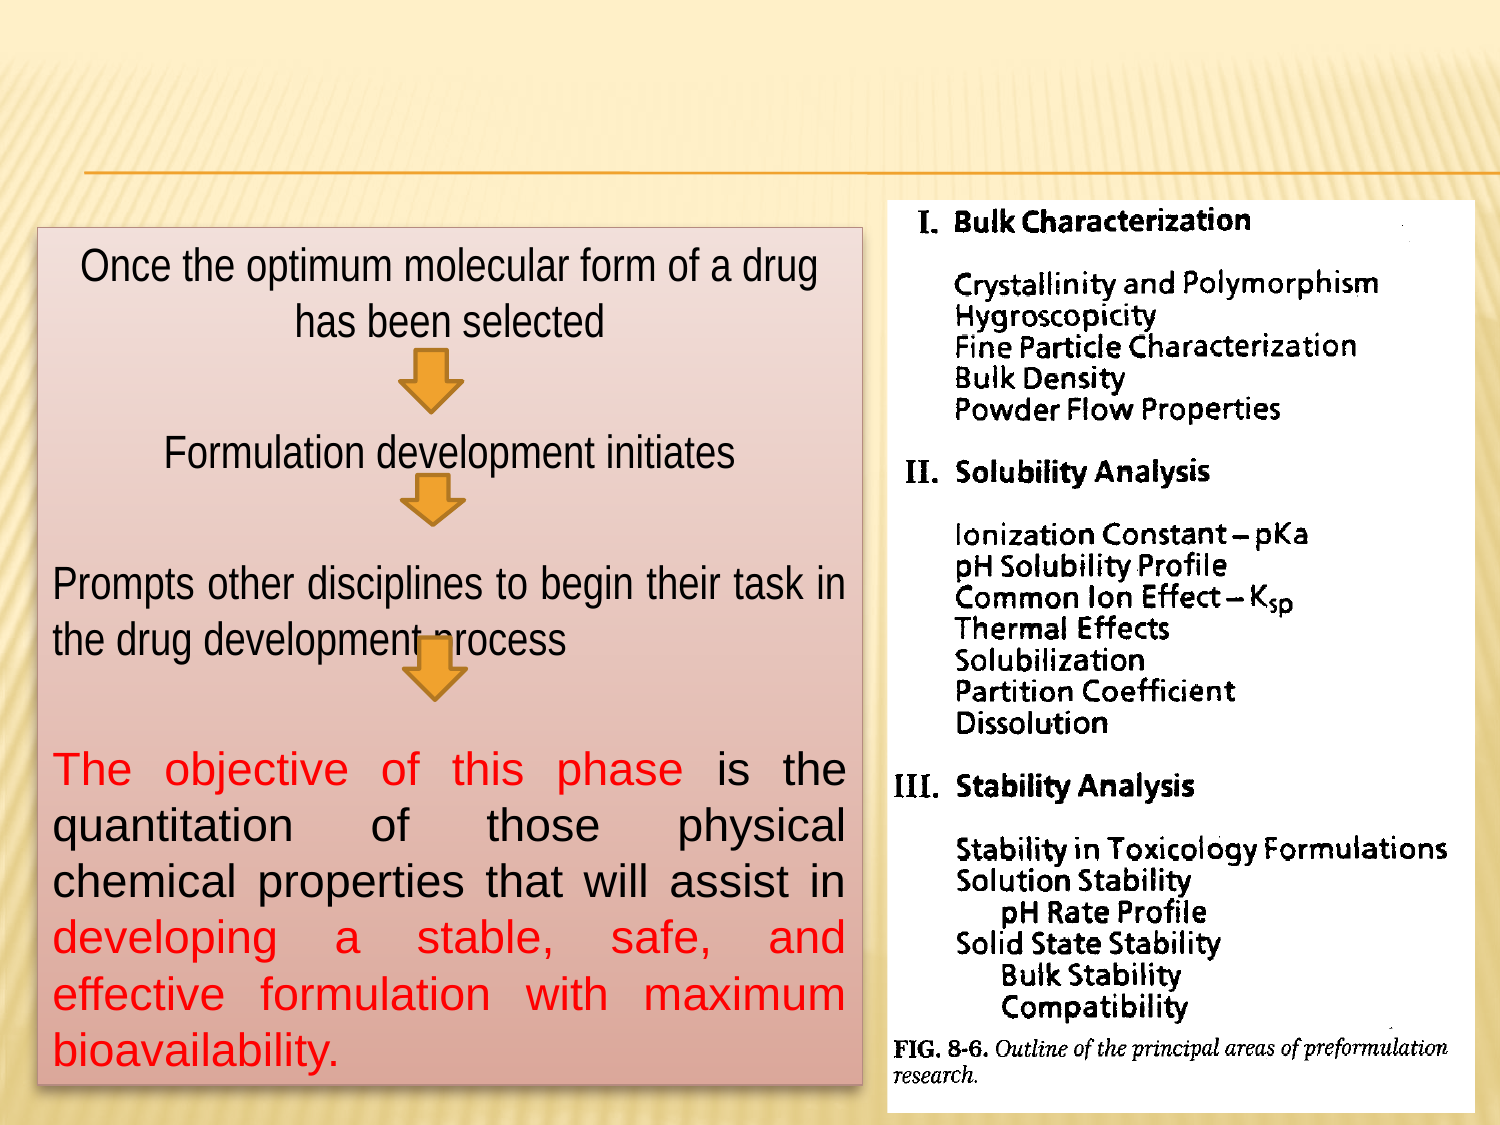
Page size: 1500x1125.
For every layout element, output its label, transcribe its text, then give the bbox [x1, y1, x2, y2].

list Once the optimum molecular form of a drug has been selected Formulation development initiates Prompts other disciplines to begin their task in the drug development process The objective of this phase is the quantitation of those physical chemical properties that will assist in developing a stable, safe, and effective formulation with maximum bioavailability. [37, 227, 863, 1086]
picture [887, 199, 1476, 1113]
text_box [399, 349, 467, 701]
